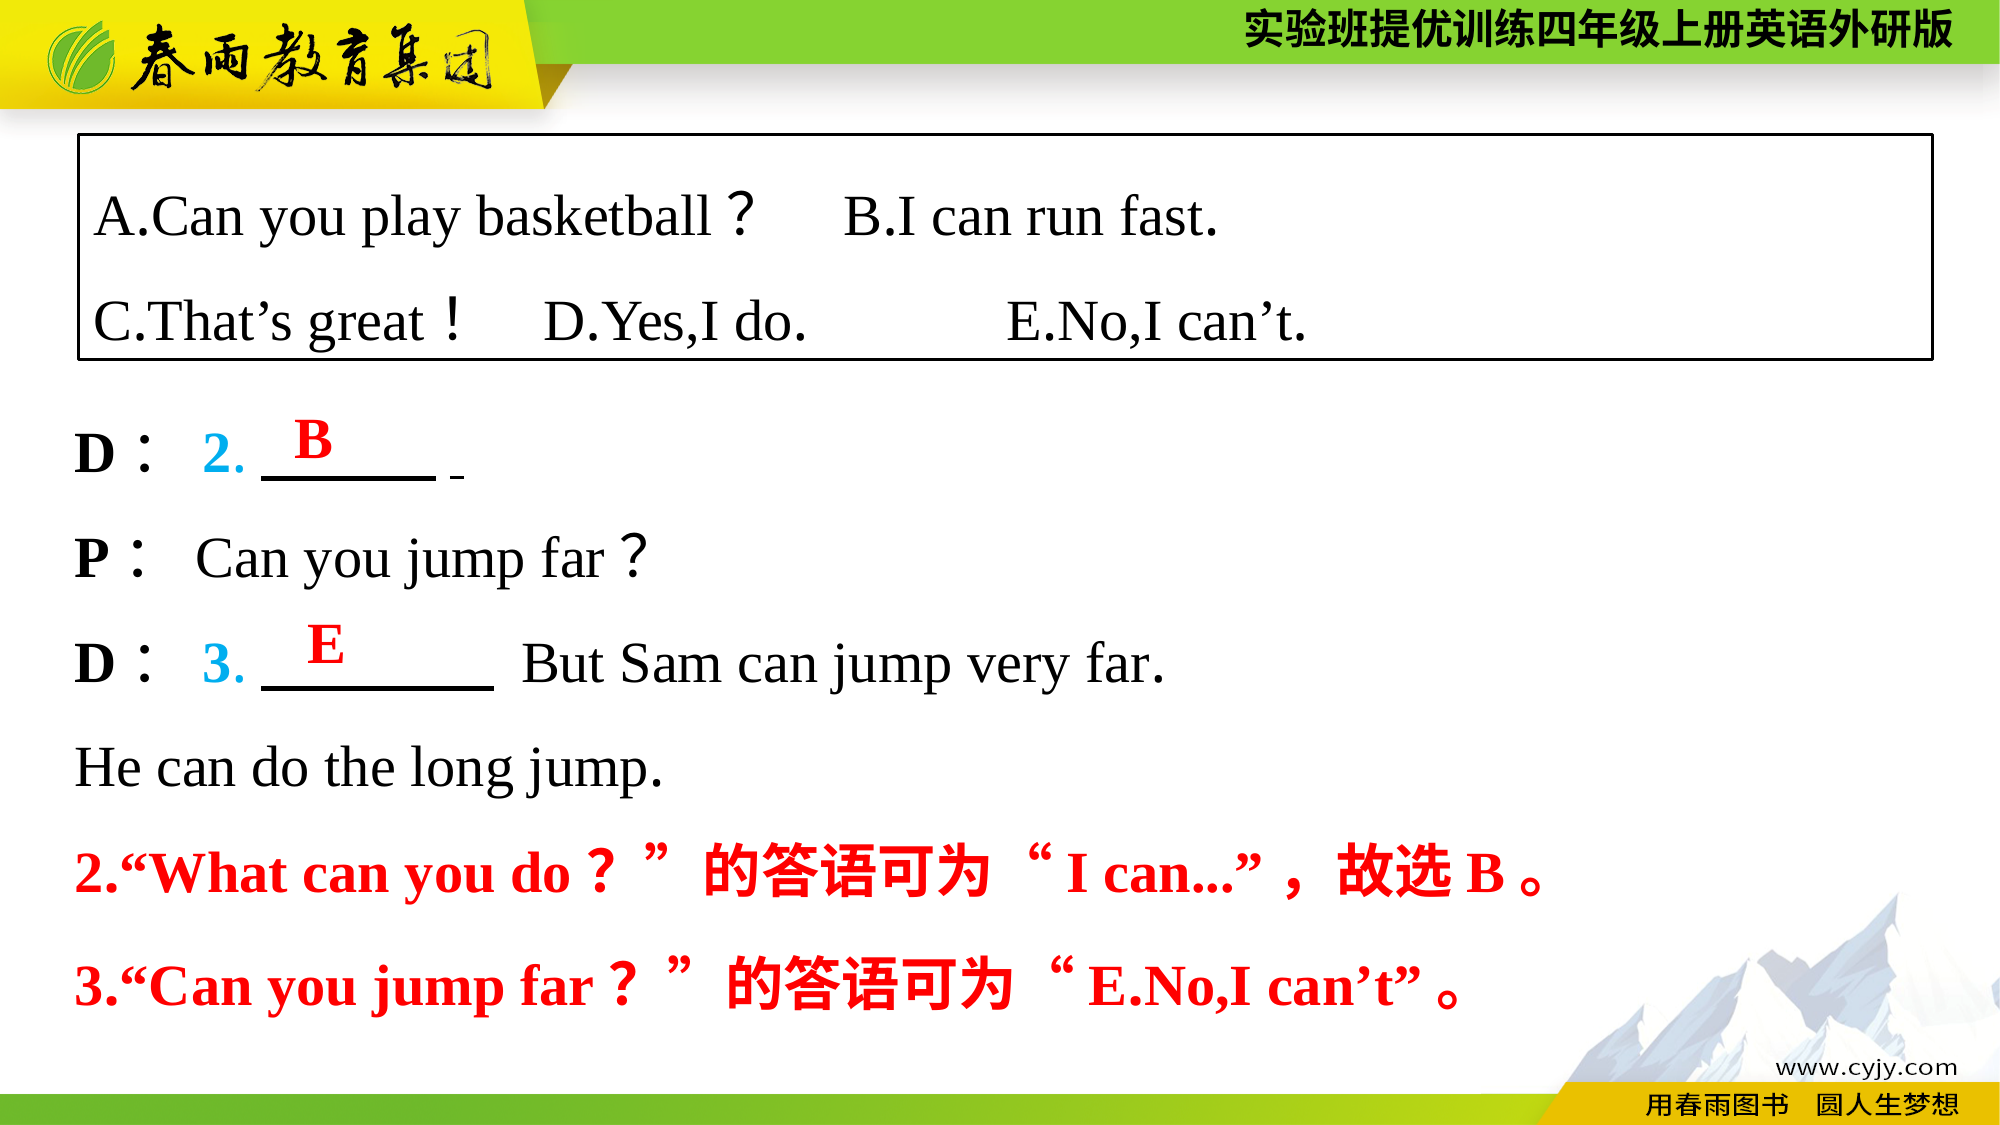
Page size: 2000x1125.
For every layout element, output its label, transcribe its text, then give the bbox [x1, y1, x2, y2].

text_box A.Can you play basketball？ B.I can run fast. C.That’s great！ D.Yes,I do. E.No,I can’t. [78, 134, 1933, 360]
text_box E [292, 597, 362, 683]
text_box 3.“Can you jump far？”的答语可为“E.No,I can’t”。 [59, 905, 1944, 1025]
text_box 2.“What can you do？”的答语可为“I can...”，故选B。 [59, 791, 1944, 905]
picture [0, 0, 2000, 1125]
text_box B [279, 392, 363, 478]
list D：2. . P：Can you jump far？ D：3. But Sam can jump very far. He can do the long jump. [59, 371, 1944, 791]
